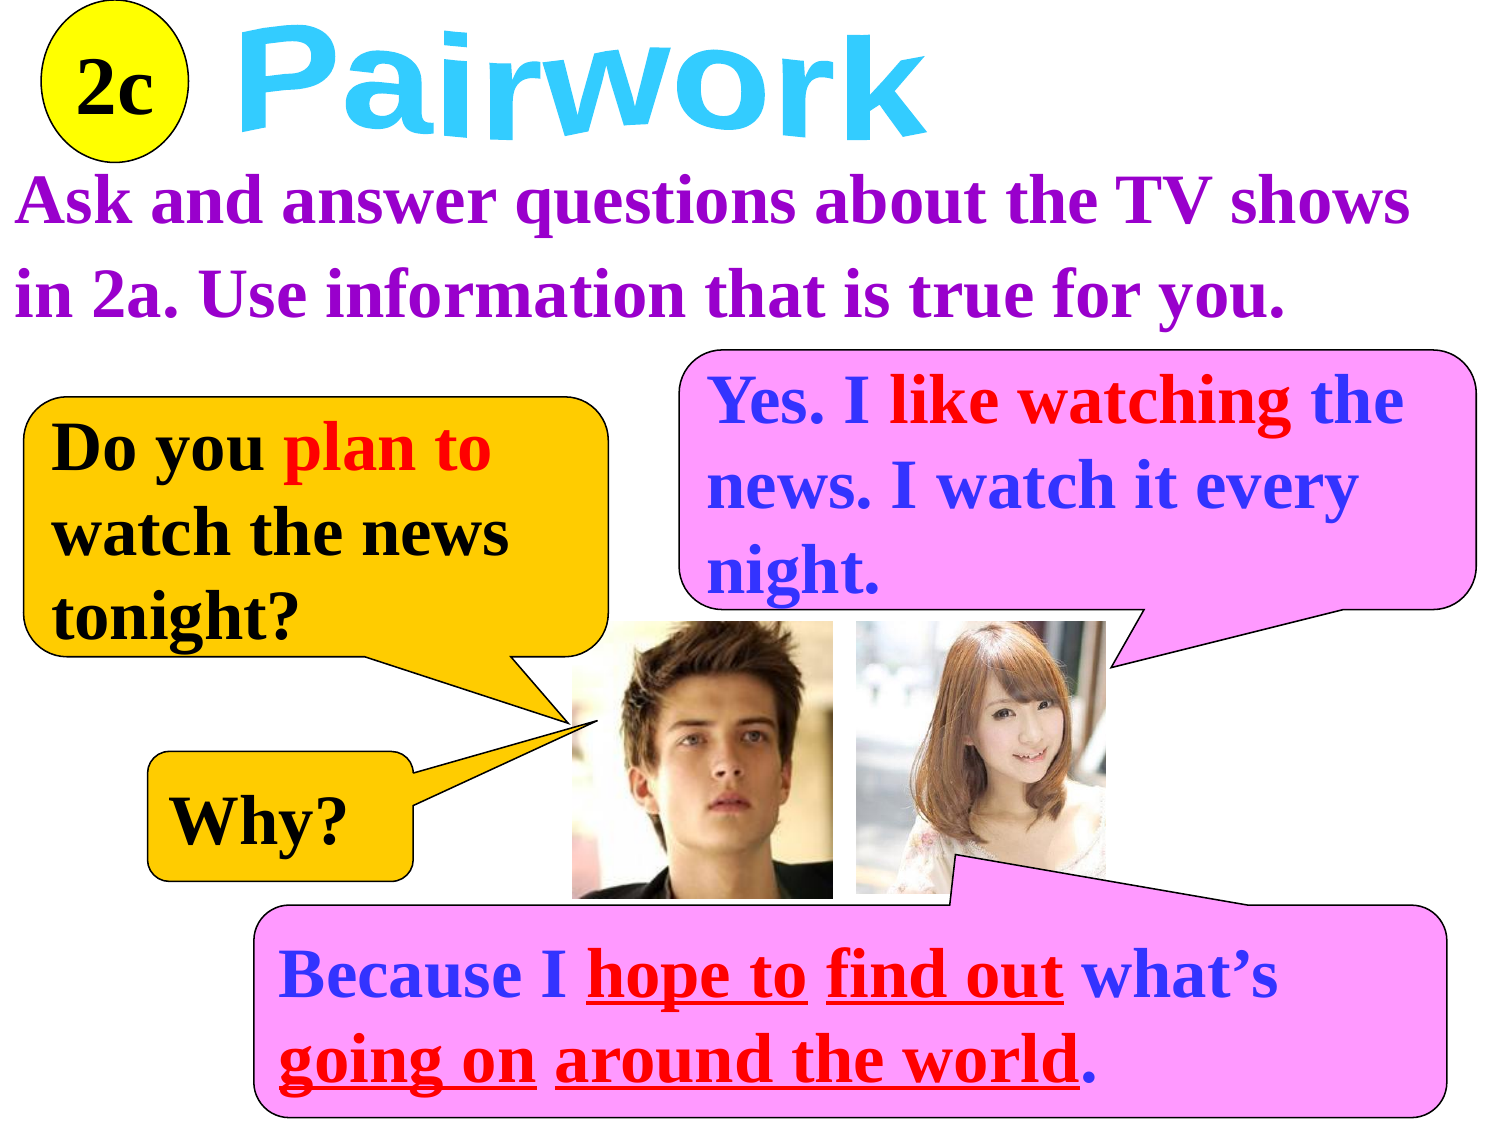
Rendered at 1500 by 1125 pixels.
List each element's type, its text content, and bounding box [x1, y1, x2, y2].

text_box 2c [41, 0, 189, 163]
text_box Because I hope to find out what’s going on around the world. [253, 881, 1447, 1118]
text_box Why? [147, 729, 567, 882]
text_box Ask and answer questions about the TV shows in 2a. Use information that is true for you. [0, 137, 1500, 339]
text_box Yes. I like watching the news. I watch it every night. [679, 349, 1477, 668]
picture [855, 621, 1107, 894]
text_box Do you plan to watch the news tonight? [23, 396, 609, 723]
picture [572, 621, 834, 899]
